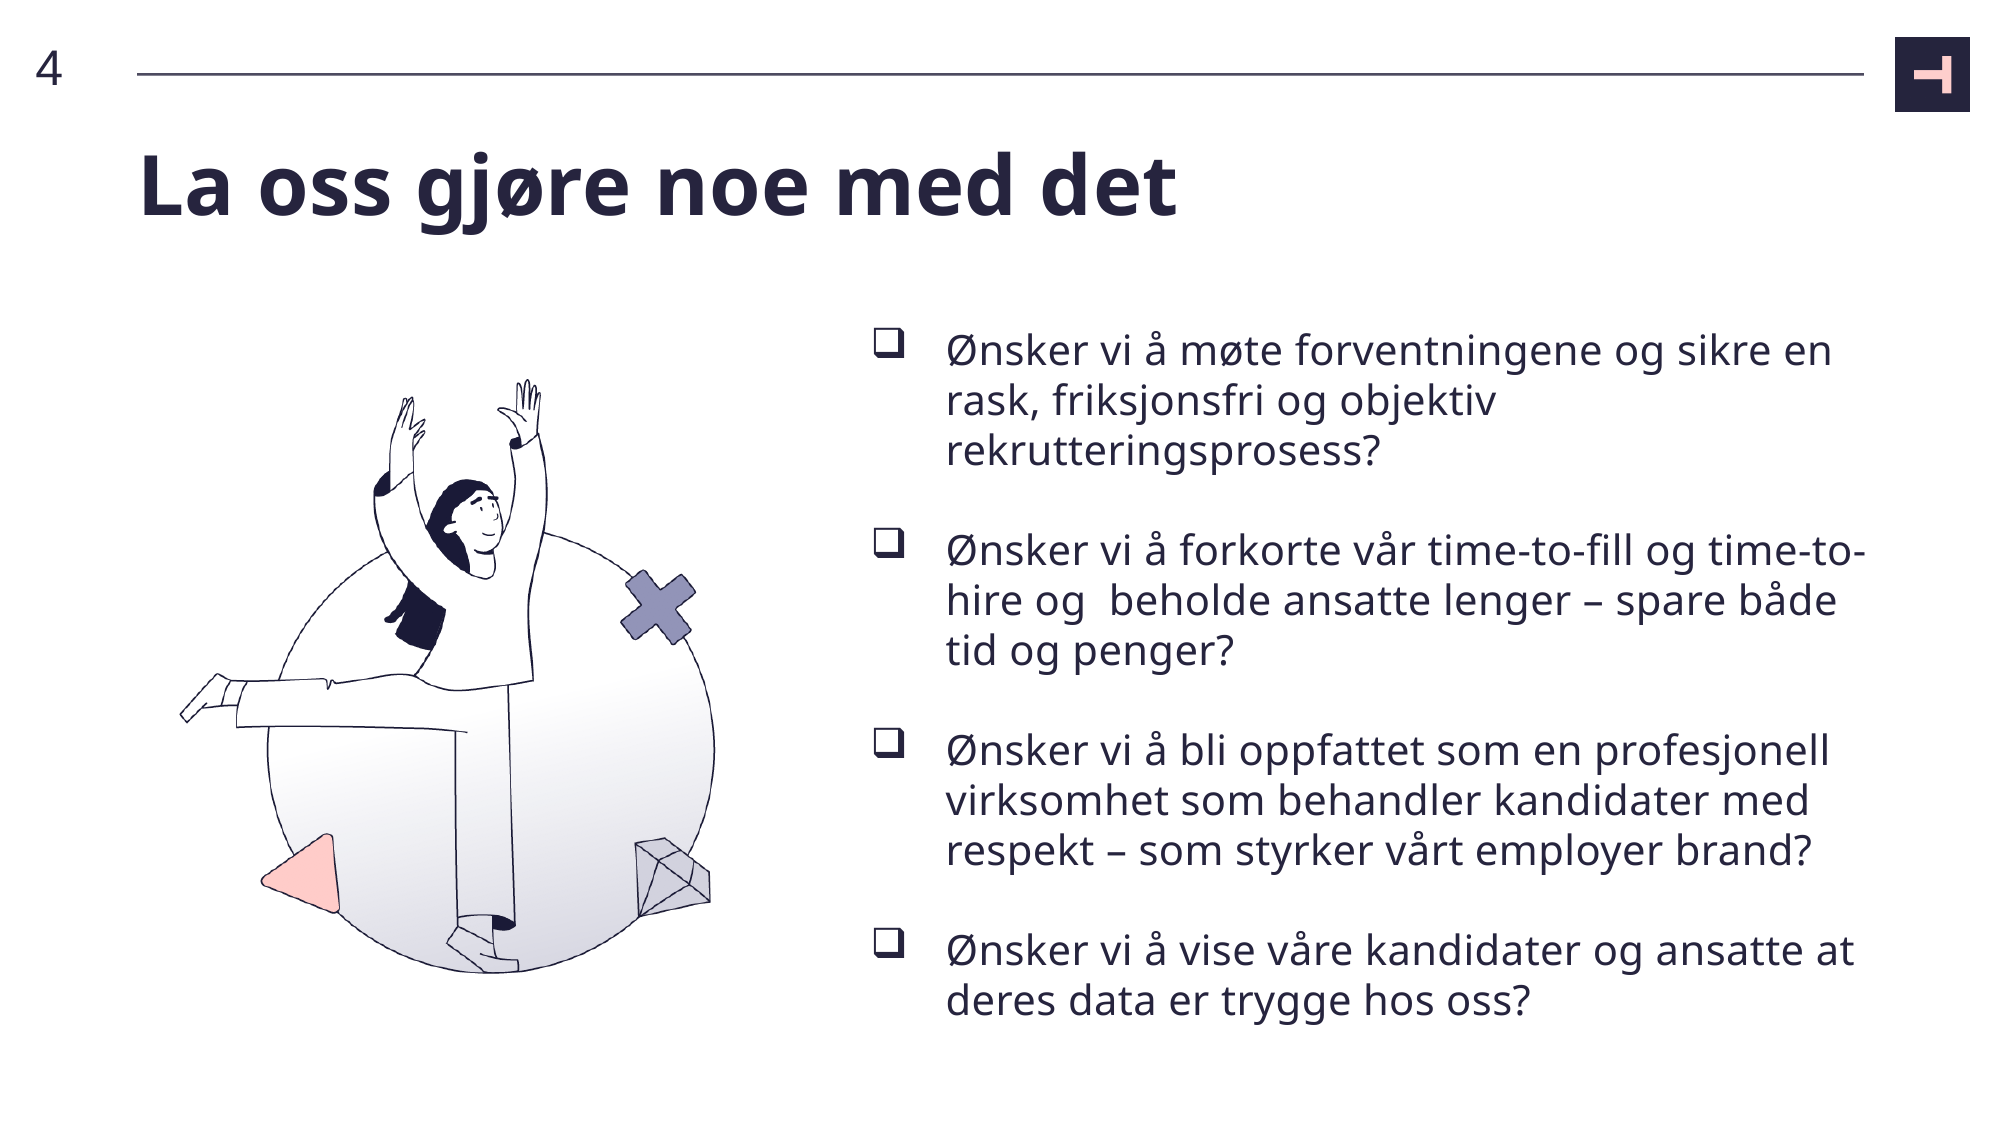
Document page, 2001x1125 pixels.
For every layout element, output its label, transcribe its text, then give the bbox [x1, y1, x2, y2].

slide_number 4 [35, 35, 138, 96]
list La oss gjøre noe med det [137, 194, 1283, 298]
list Ønsker vi å møte forventningene og sikre en rask, friksjonsfri og objektiv rekrutteringsprosess? Ønsker vi å forkorte vår time-to-fill og time-to-hire og beholde ansatte lenger – spare både tid og penger? Ønsker vi å bli oppfattet som en profesjonell virksomhet som behandler kandidater med respekt – som styrker vårt employer brand? Ønsker vi å vise våre kandidater og ansatte at deres data er trygge hos oss? [870, 348, 1881, 1000]
picture [1895, 37, 1970, 112]
picture [99, 348, 751, 1000]
